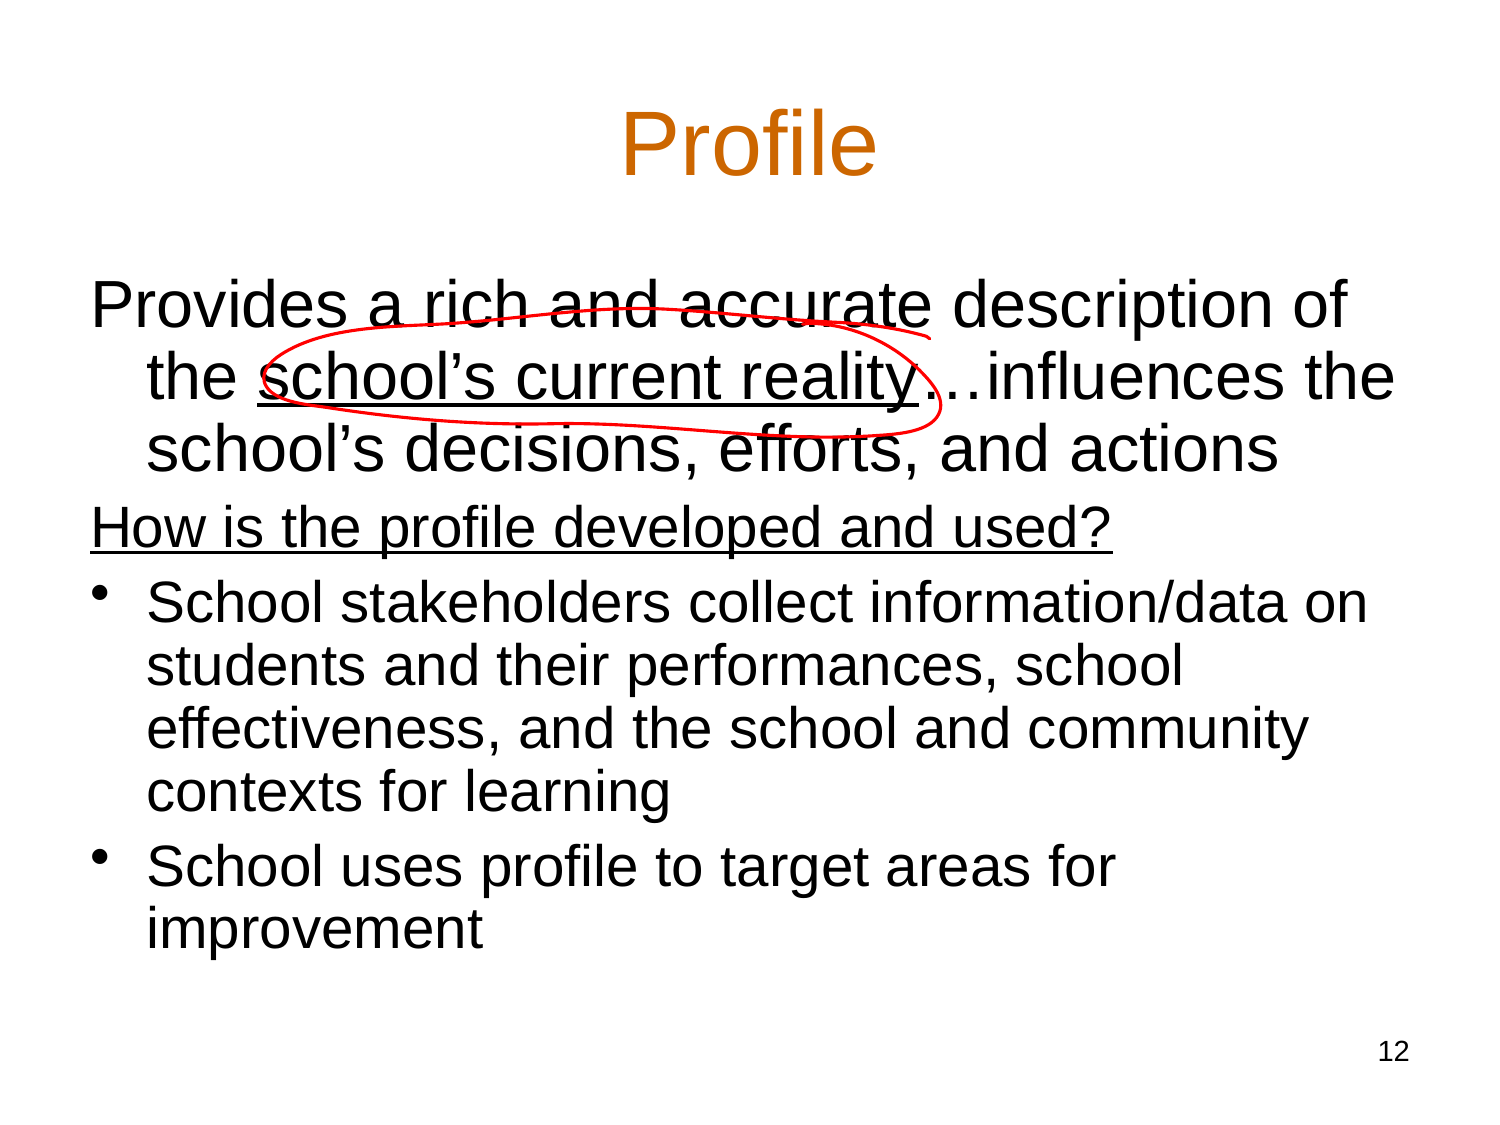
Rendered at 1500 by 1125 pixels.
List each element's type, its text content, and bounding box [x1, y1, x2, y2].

slide_number 12 [1074, 1024, 1426, 1103]
list Provides a rich and accurate description of the school’s current reality…influences the school’s decisions, efforts, and actions How is the profile developed and used? School stakeholders collect information/data on students and their performances, school effectiveness, and the school and community contexts for learning School uses profile to target areas for improvement [74, 262, 1426, 1006]
title Profile [74, 44, 1426, 233]
